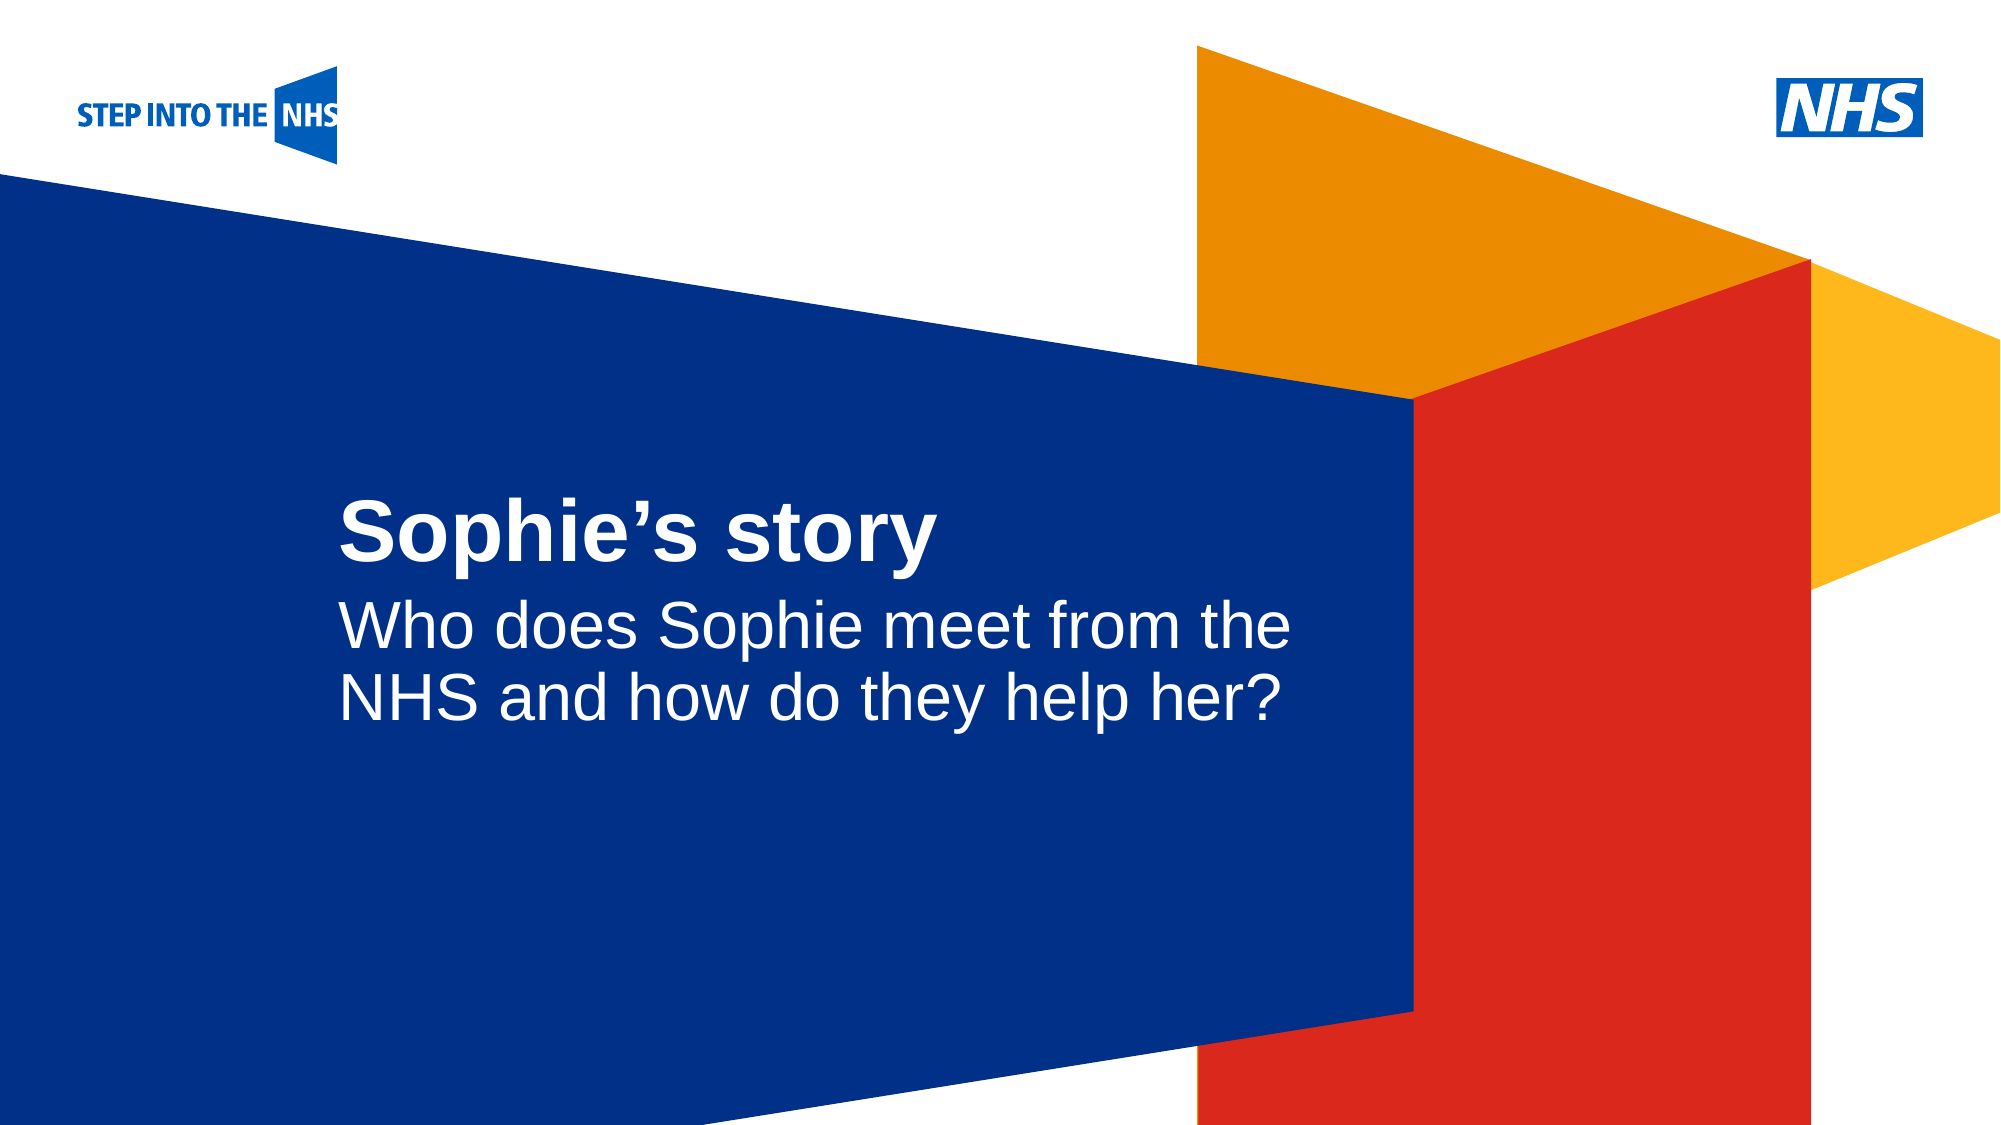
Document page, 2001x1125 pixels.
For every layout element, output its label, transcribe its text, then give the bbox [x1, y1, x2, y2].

list Sophie’s story Who does Sophie meet from the NHS and how do they help her? [338, 485, 1346, 979]
